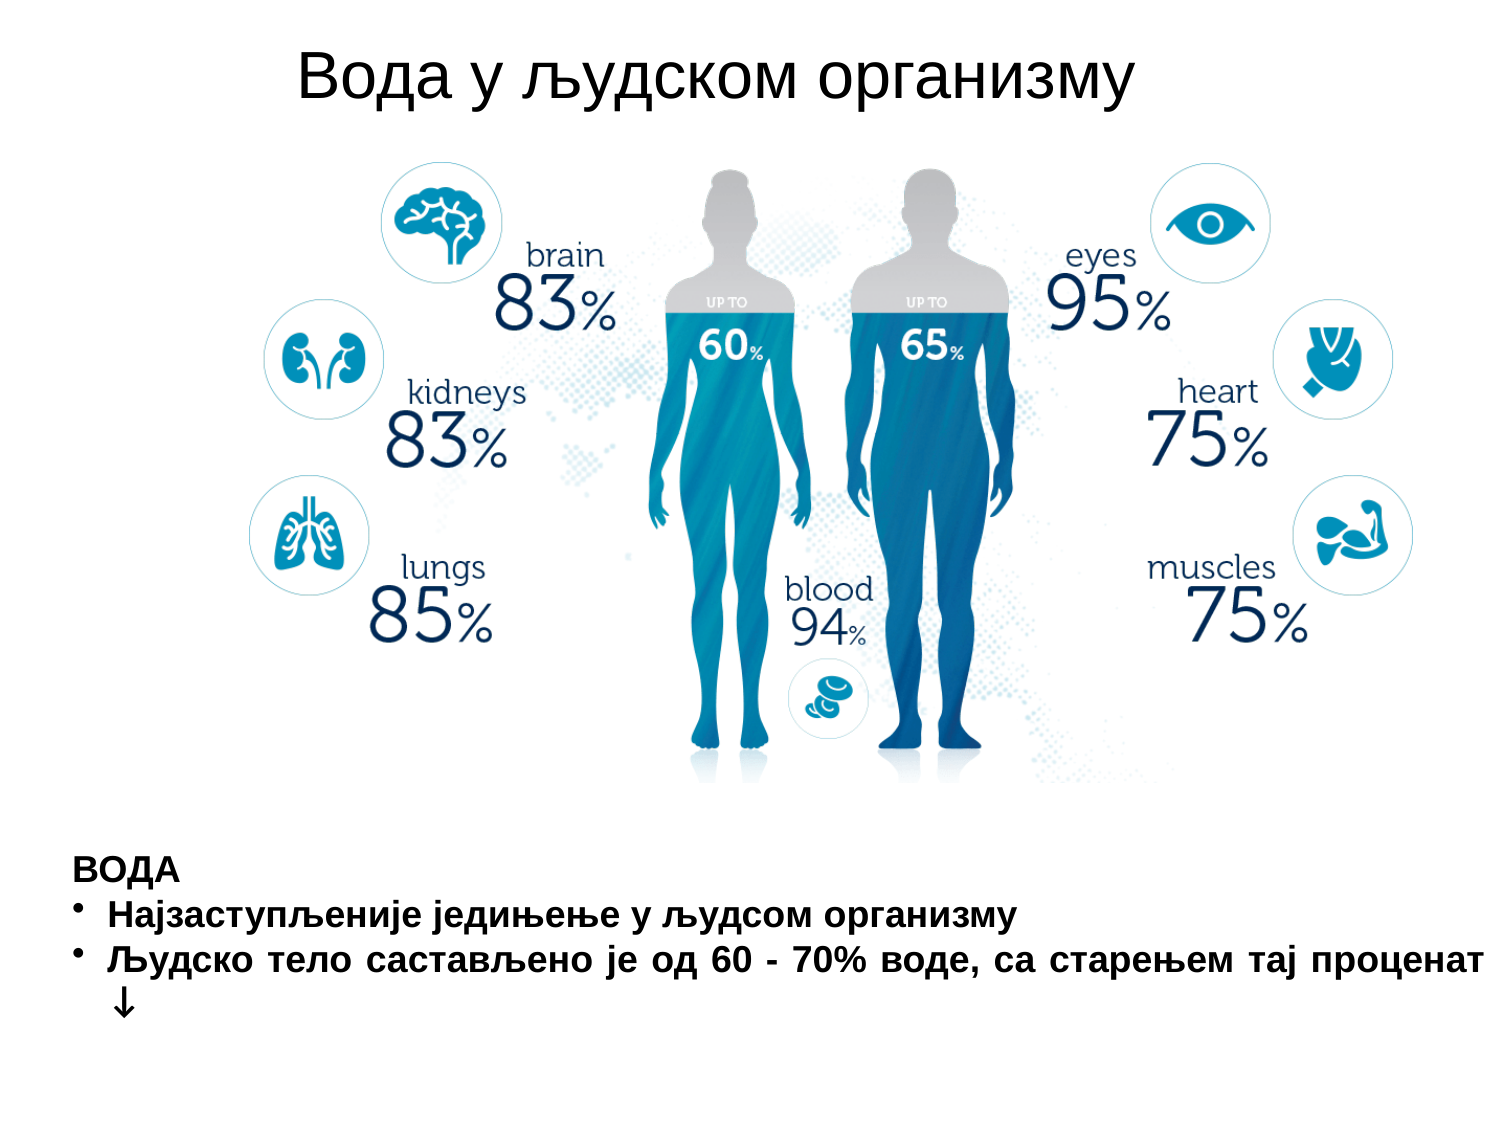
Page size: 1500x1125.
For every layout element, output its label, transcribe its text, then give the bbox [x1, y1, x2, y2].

text_box Вода у људском организму [281, 24, 1500, 120]
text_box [24, 837, 1500, 1125]
picture [249, 162, 1413, 783]
